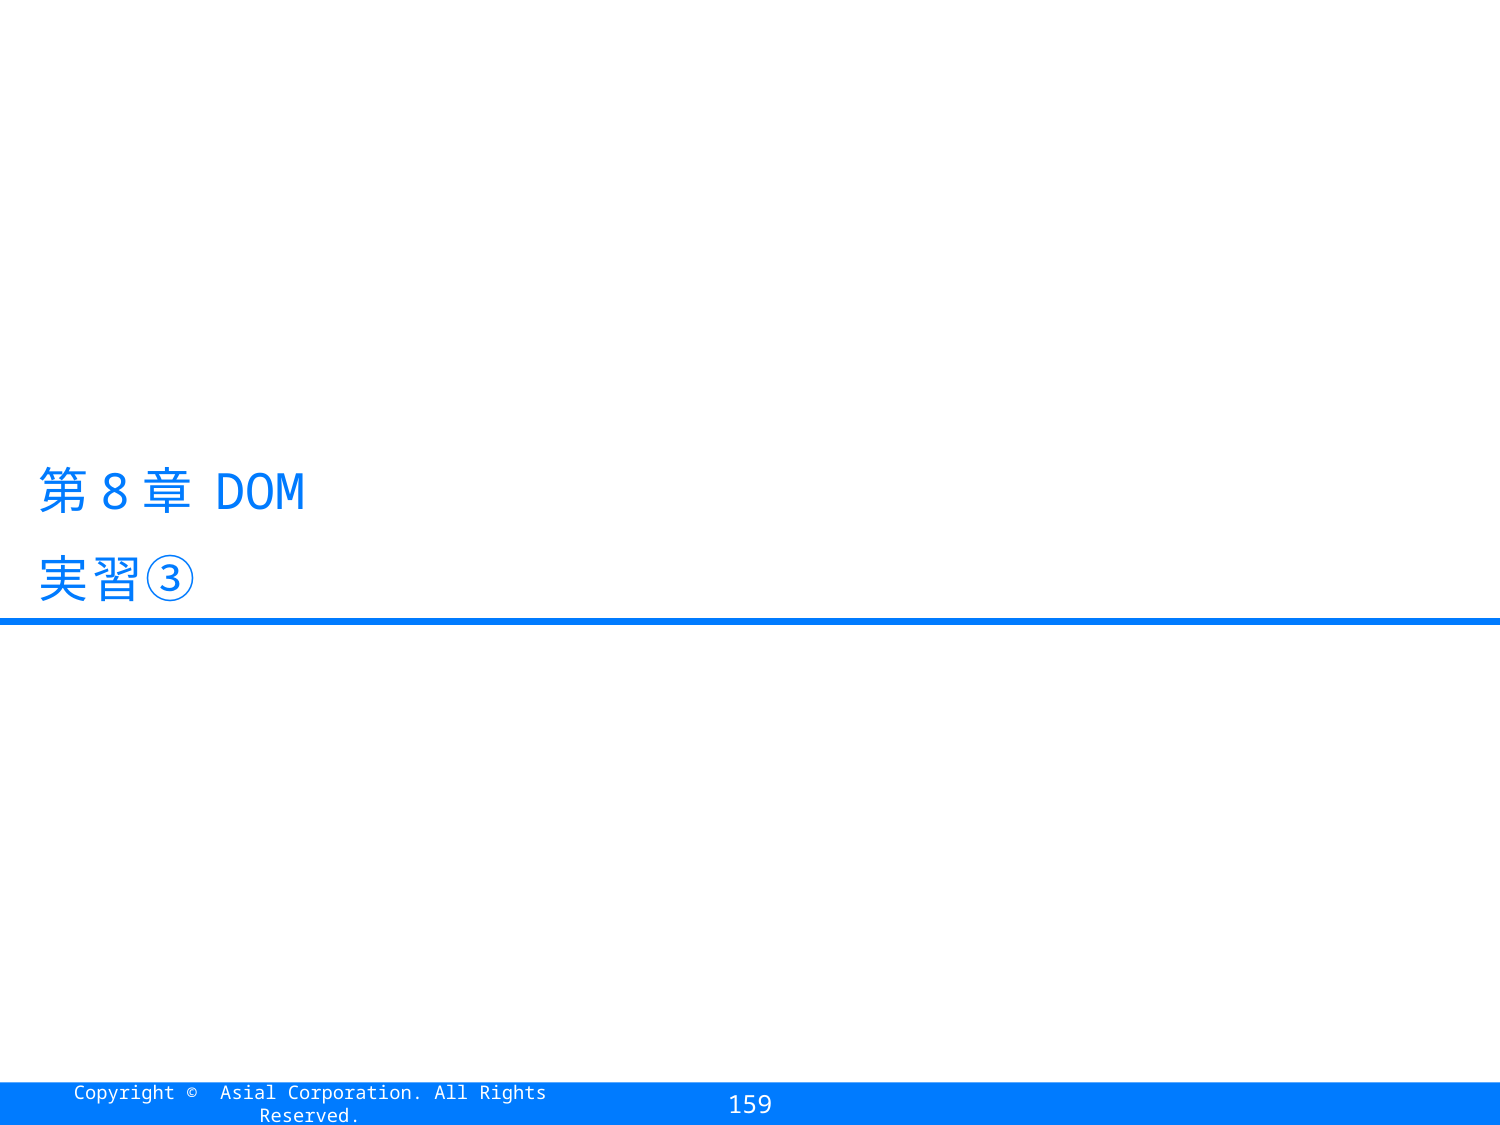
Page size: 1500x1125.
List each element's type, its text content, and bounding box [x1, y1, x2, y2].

title 実習③ [23, 538, 1500, 616]
slide_number 159 [581, 1075, 919, 1125]
list 第8章 DOM [23, 444, 1500, 536]
